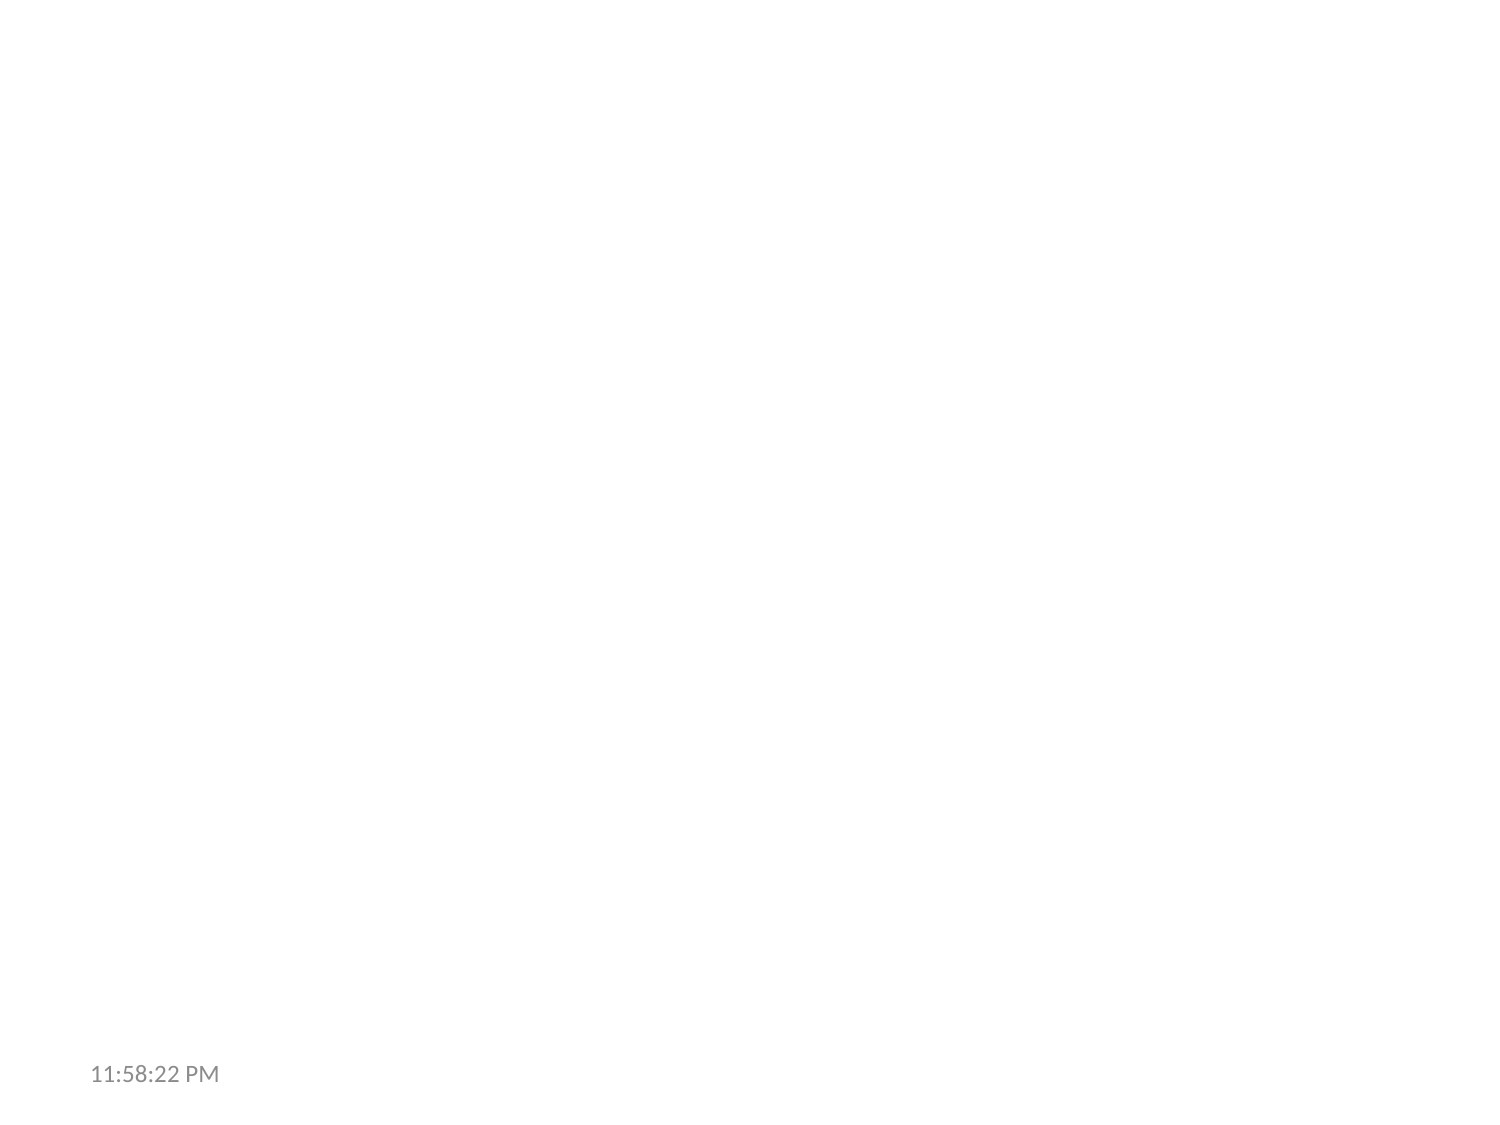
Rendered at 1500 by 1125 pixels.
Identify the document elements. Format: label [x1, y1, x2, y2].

slide_number [75, 1042, 425, 1103]
